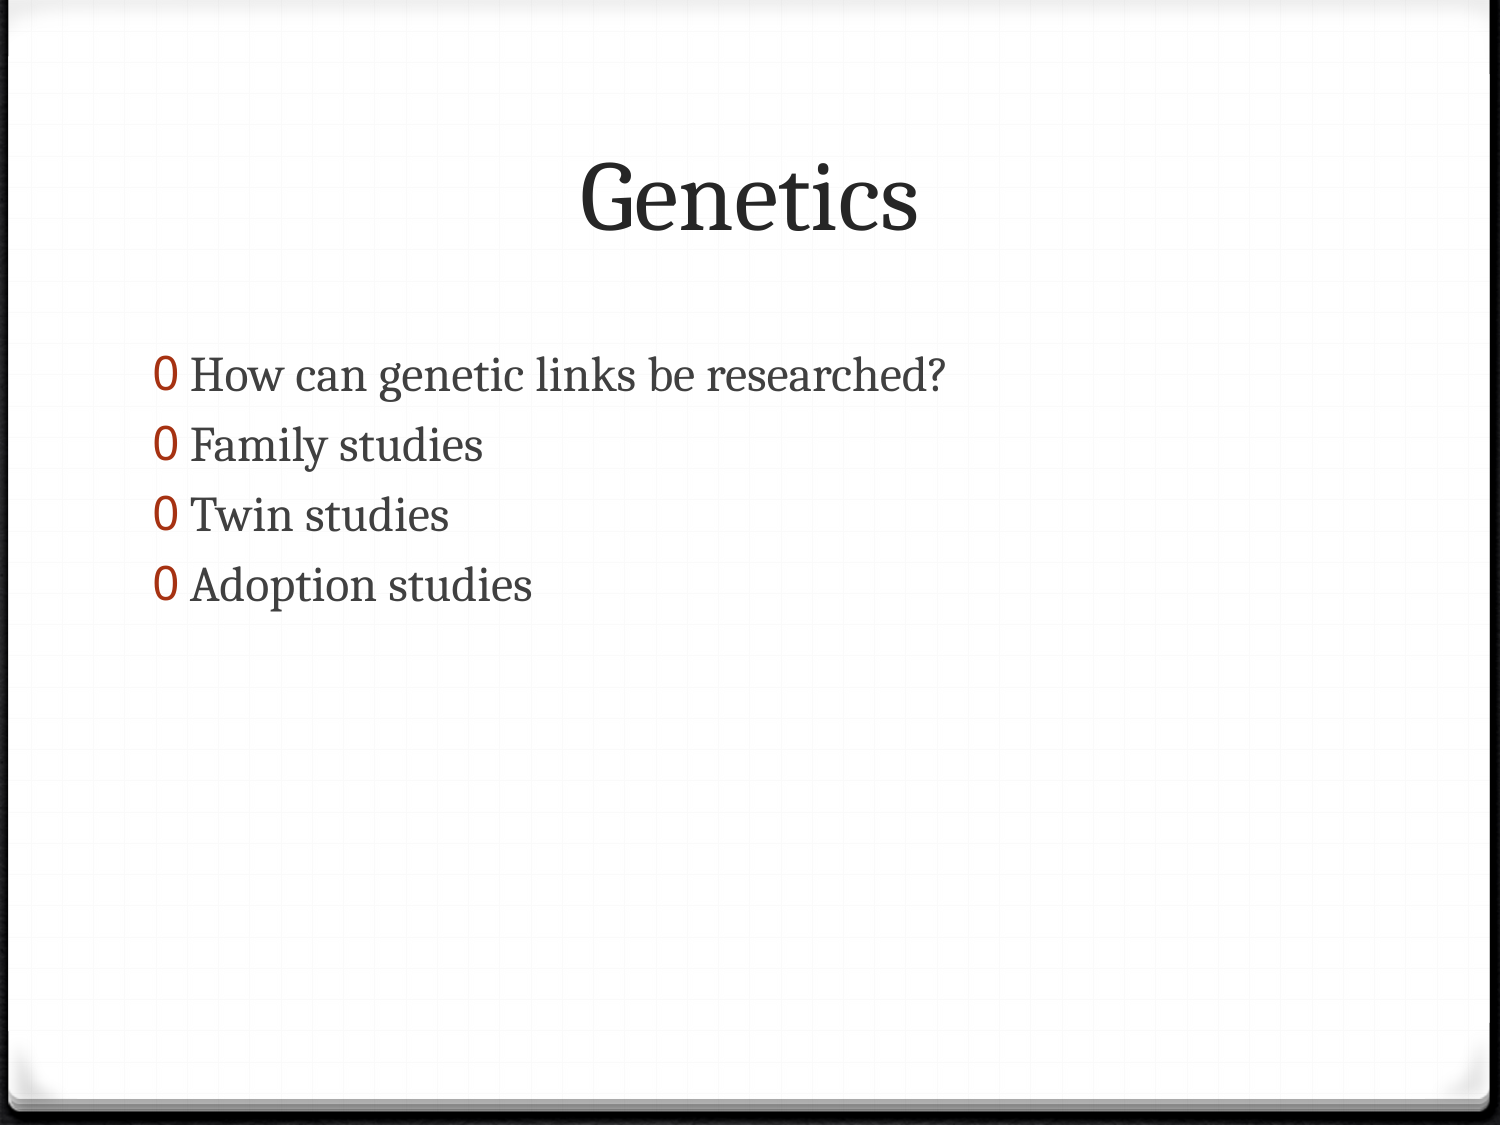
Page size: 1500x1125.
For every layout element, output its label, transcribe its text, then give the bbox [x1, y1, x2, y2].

list How can genetic links be researched? Family studies Twin studies Adoption studies [137, 334, 1363, 983]
title Genetics [90, 71, 1410, 309]
picture [0, 0, 1500, 1125]
